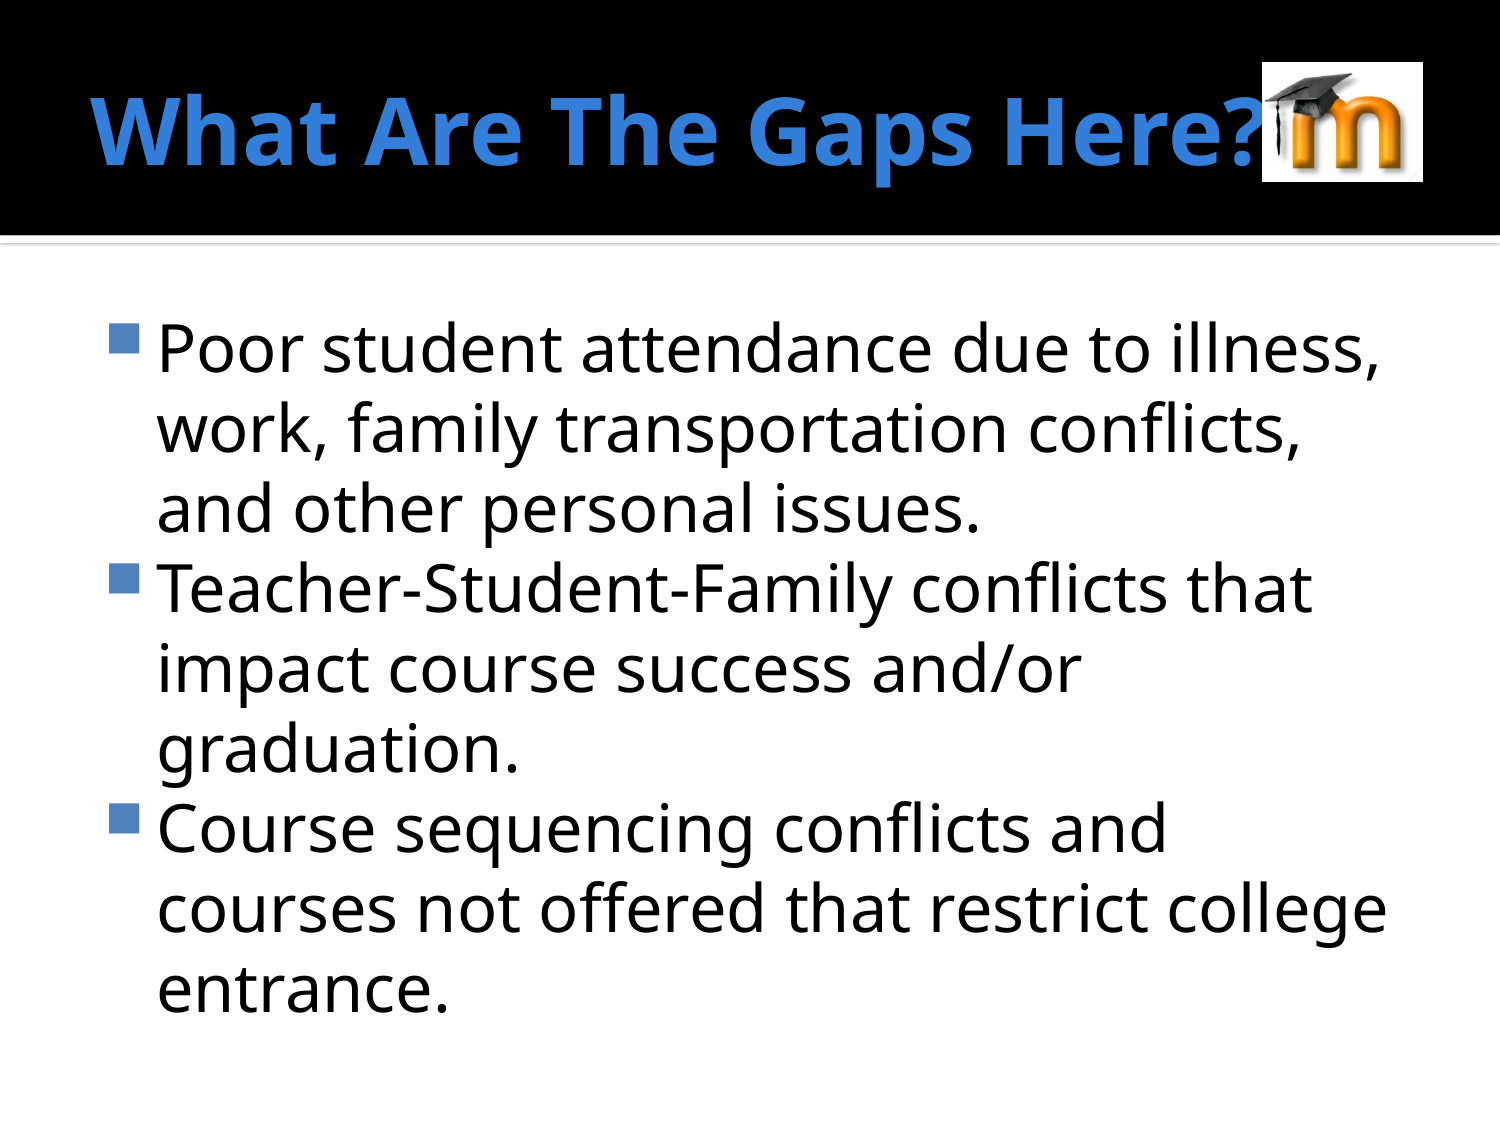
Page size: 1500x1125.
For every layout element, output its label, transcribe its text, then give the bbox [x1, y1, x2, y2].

picture [1262, 62, 1423, 182]
title What Are The Gaps Here? [75, 25, 1425, 231]
list Poor student attendance due to illness, work, family transportation conflicts, and other personal issues. Teacher-Student-Family conflicts that impact course success and/or graduation. Course sequencing conflicts and courses not offered that restrict college entrance. [75, 291, 1425, 1050]
